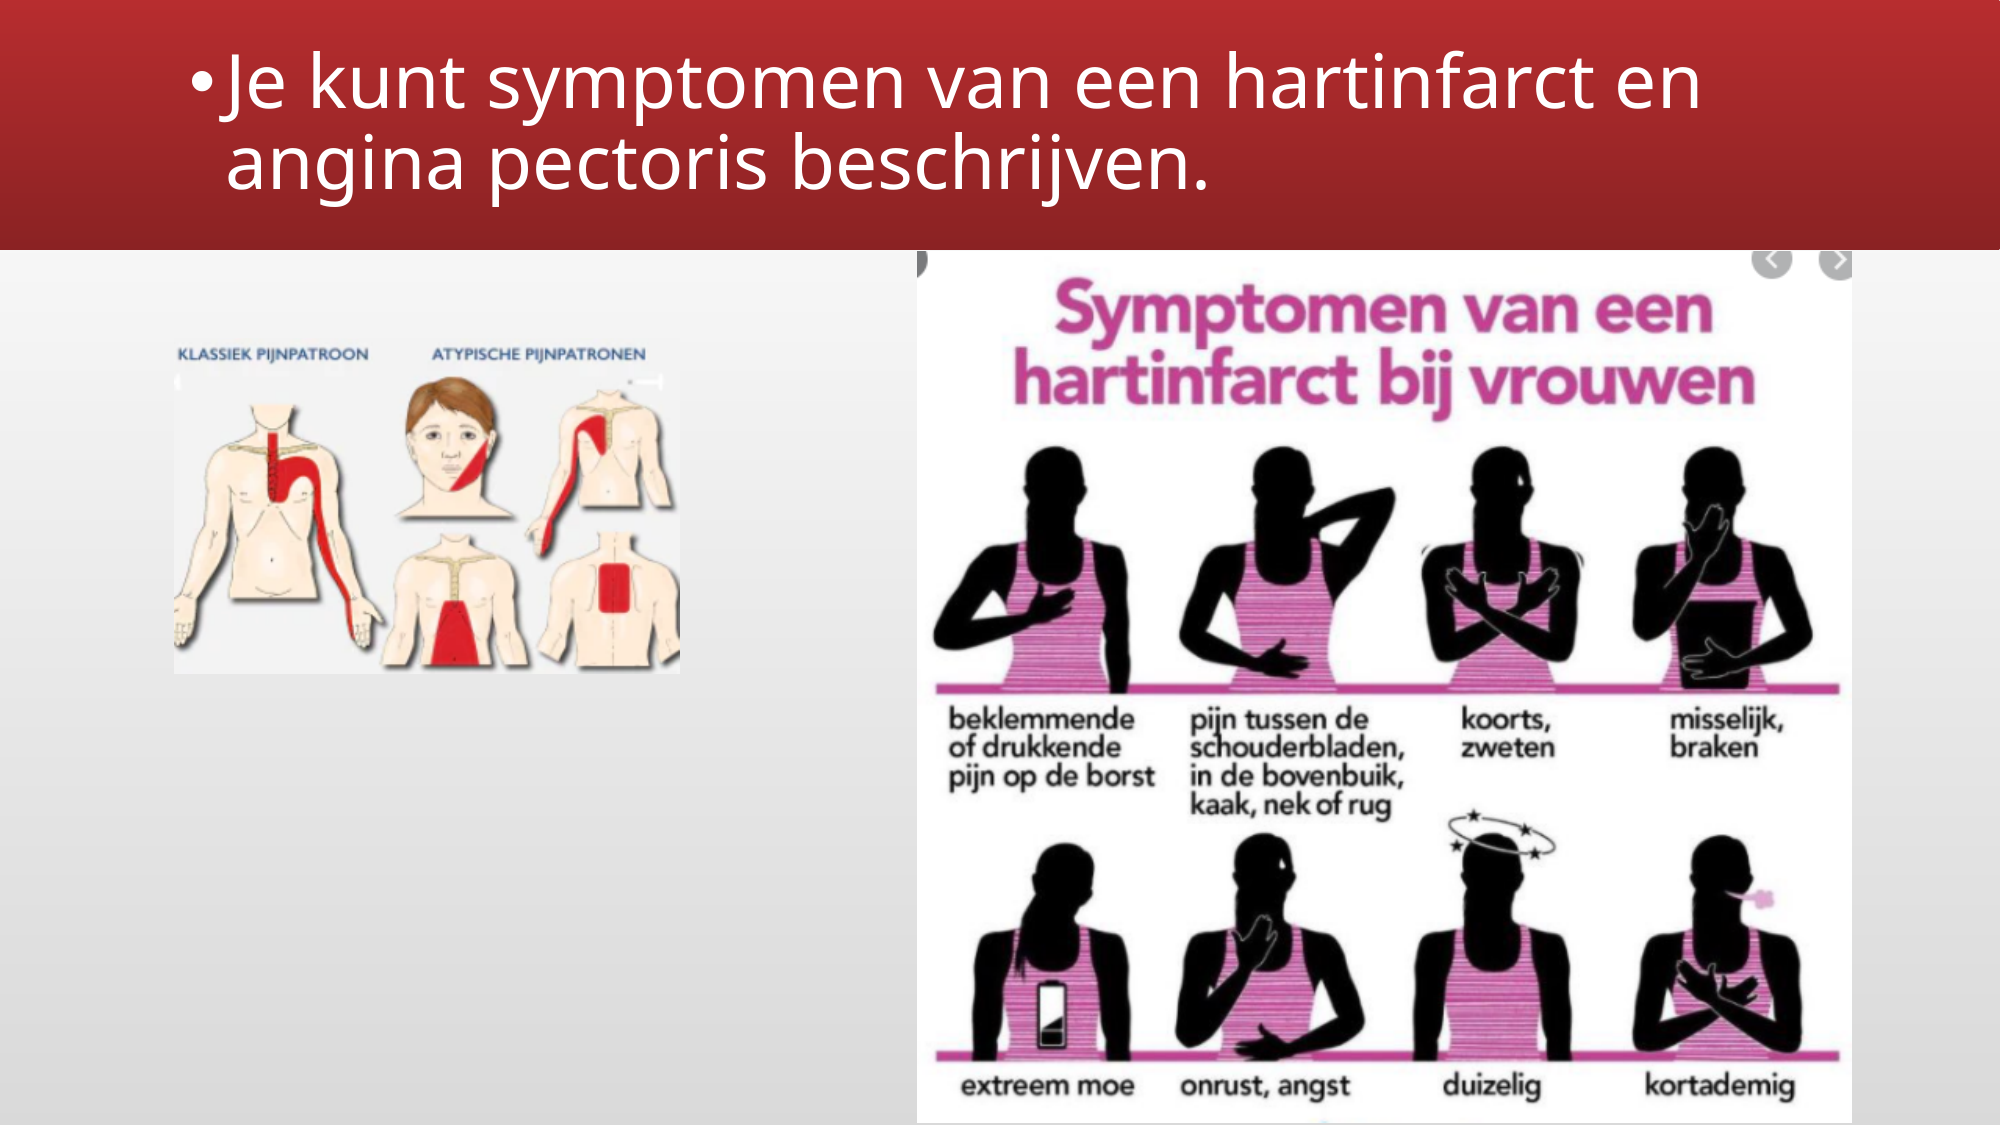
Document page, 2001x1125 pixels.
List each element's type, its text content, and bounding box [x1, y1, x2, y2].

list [174, 338, 680, 675]
title Je kunt symptomen van een hartinfarct en angina pectoris beschrijven. [174, 16, 1825, 234]
picture [917, 251, 1852, 1123]
